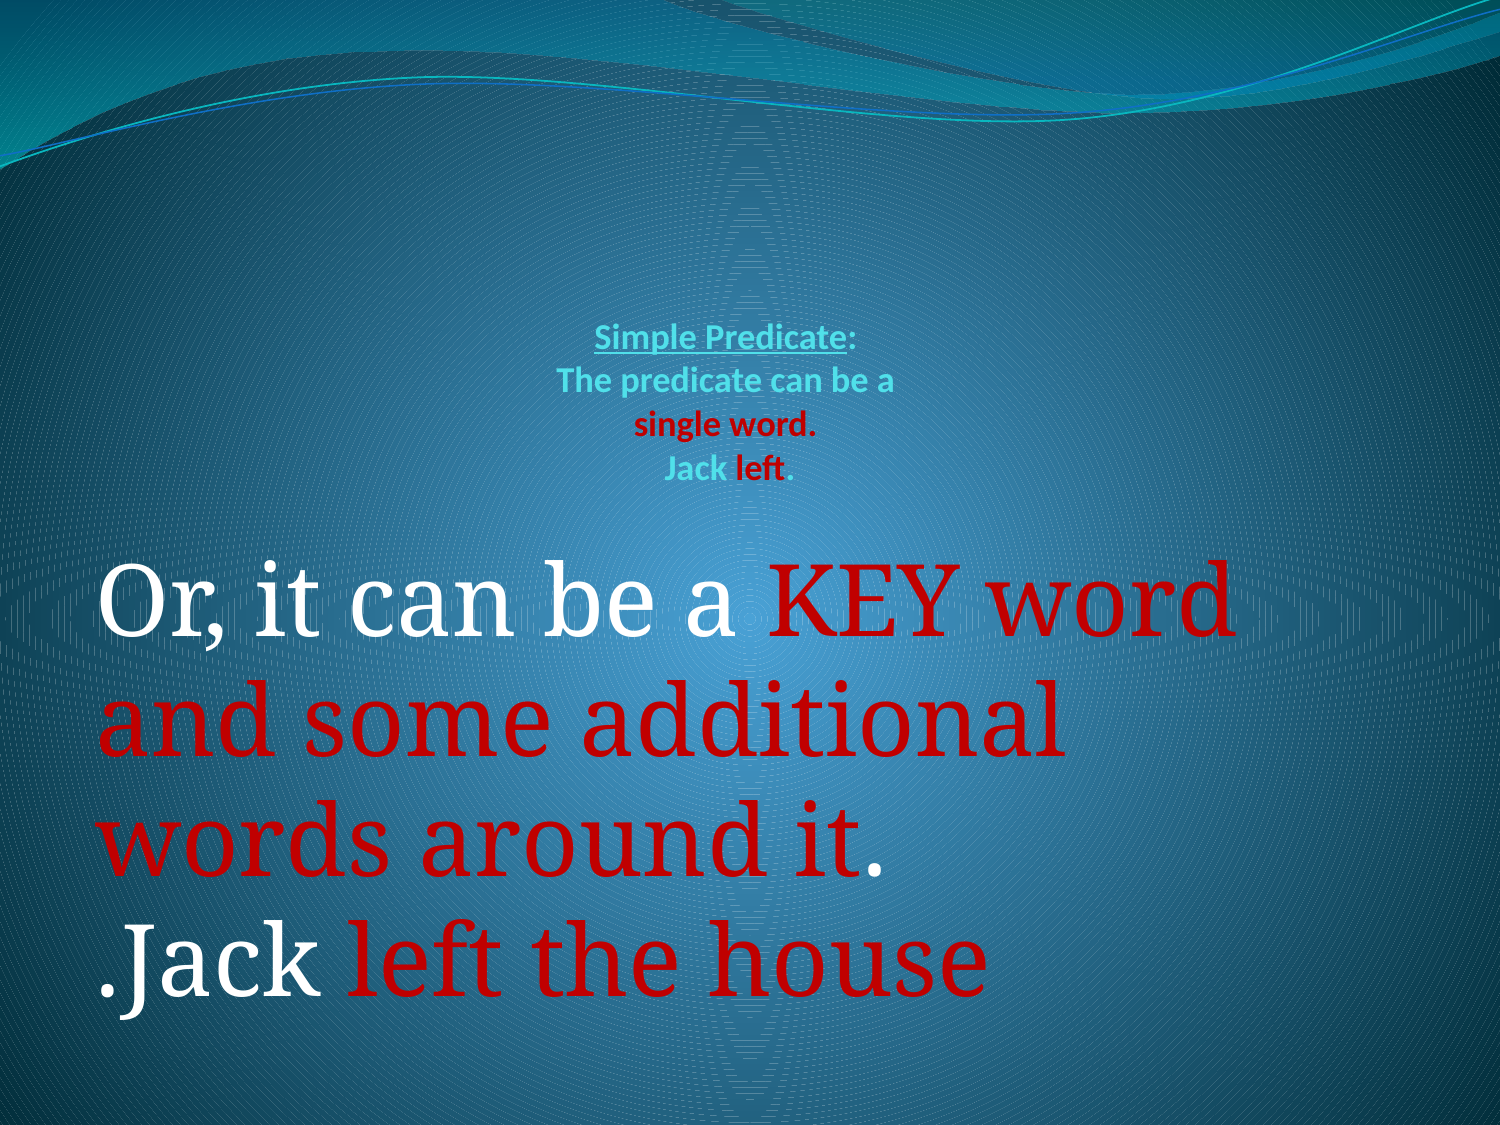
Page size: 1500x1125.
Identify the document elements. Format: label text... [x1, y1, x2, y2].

subtitle Or, it can be a KEY word and some additional words around it. Jack left the house. [87, 529, 1376, 1025]
title Simple Predicate: The predicate can be a single word. Jack left. [87, 137, 1376, 488]
